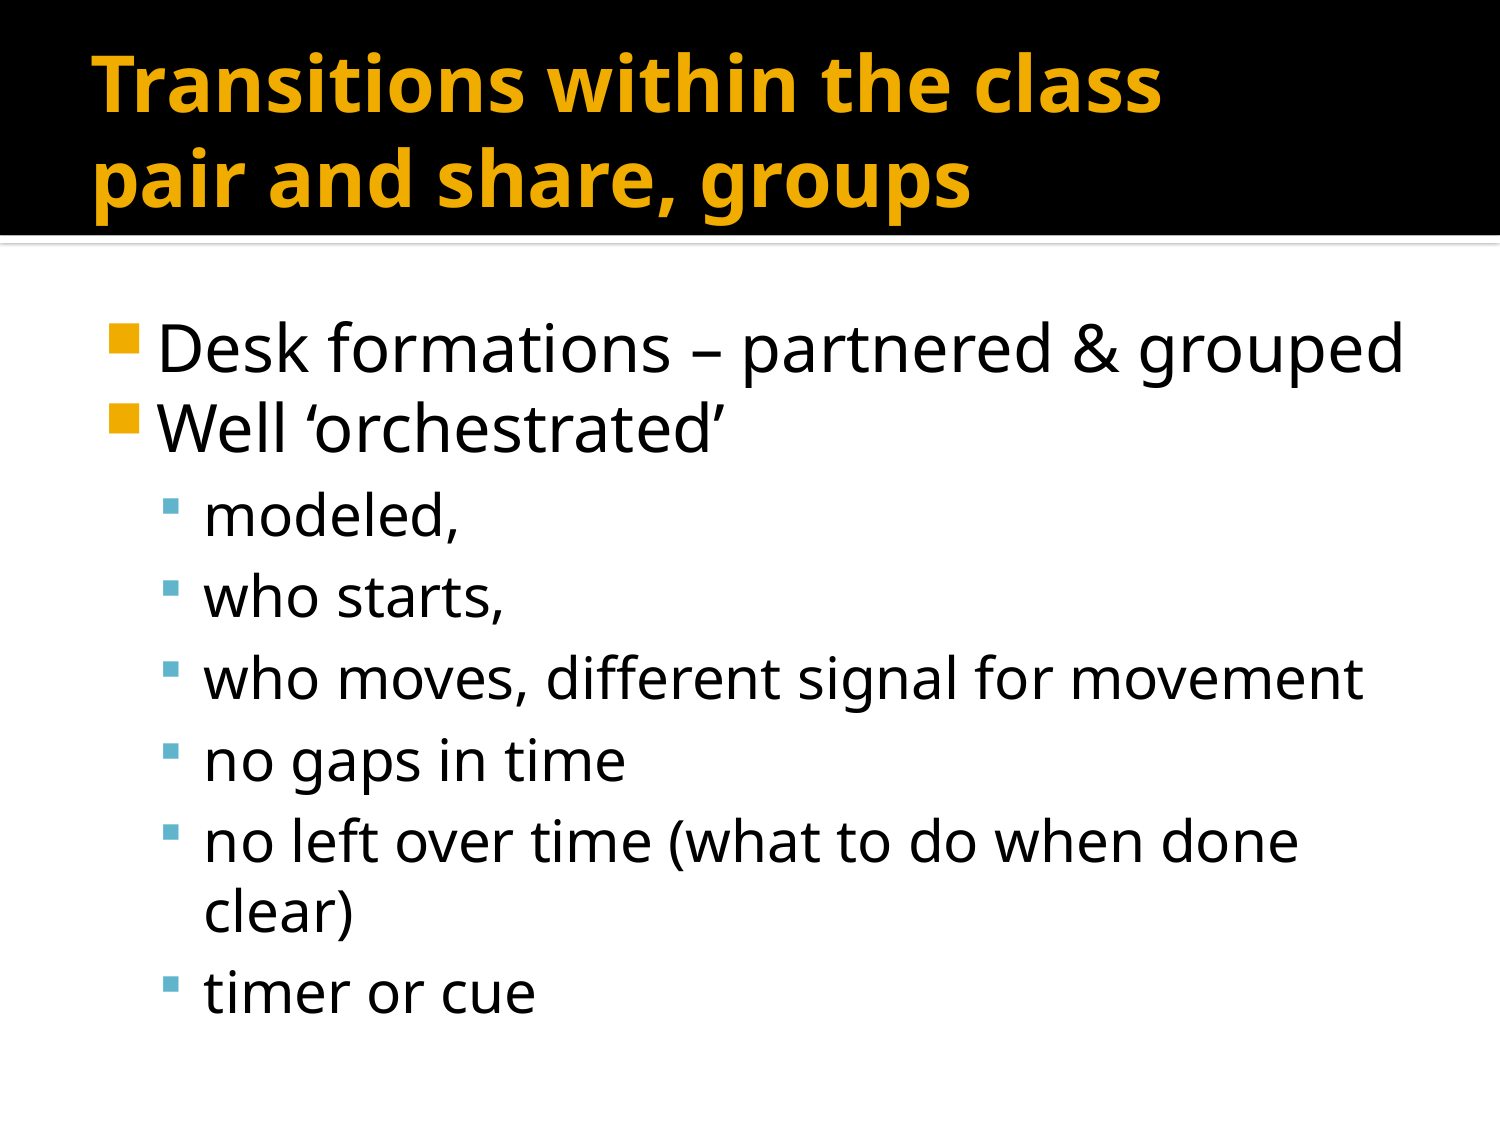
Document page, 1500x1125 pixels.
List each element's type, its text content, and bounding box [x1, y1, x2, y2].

title Transitions within the class pair and share, groups [75, 25, 1425, 231]
list Desk formations – partnered & grouped Well ‘orchestrated’ modeled, who starts, who moves, different signal for movement no gaps in time no left over time (what to do when done clear) timer or cue [75, 291, 1425, 1050]
